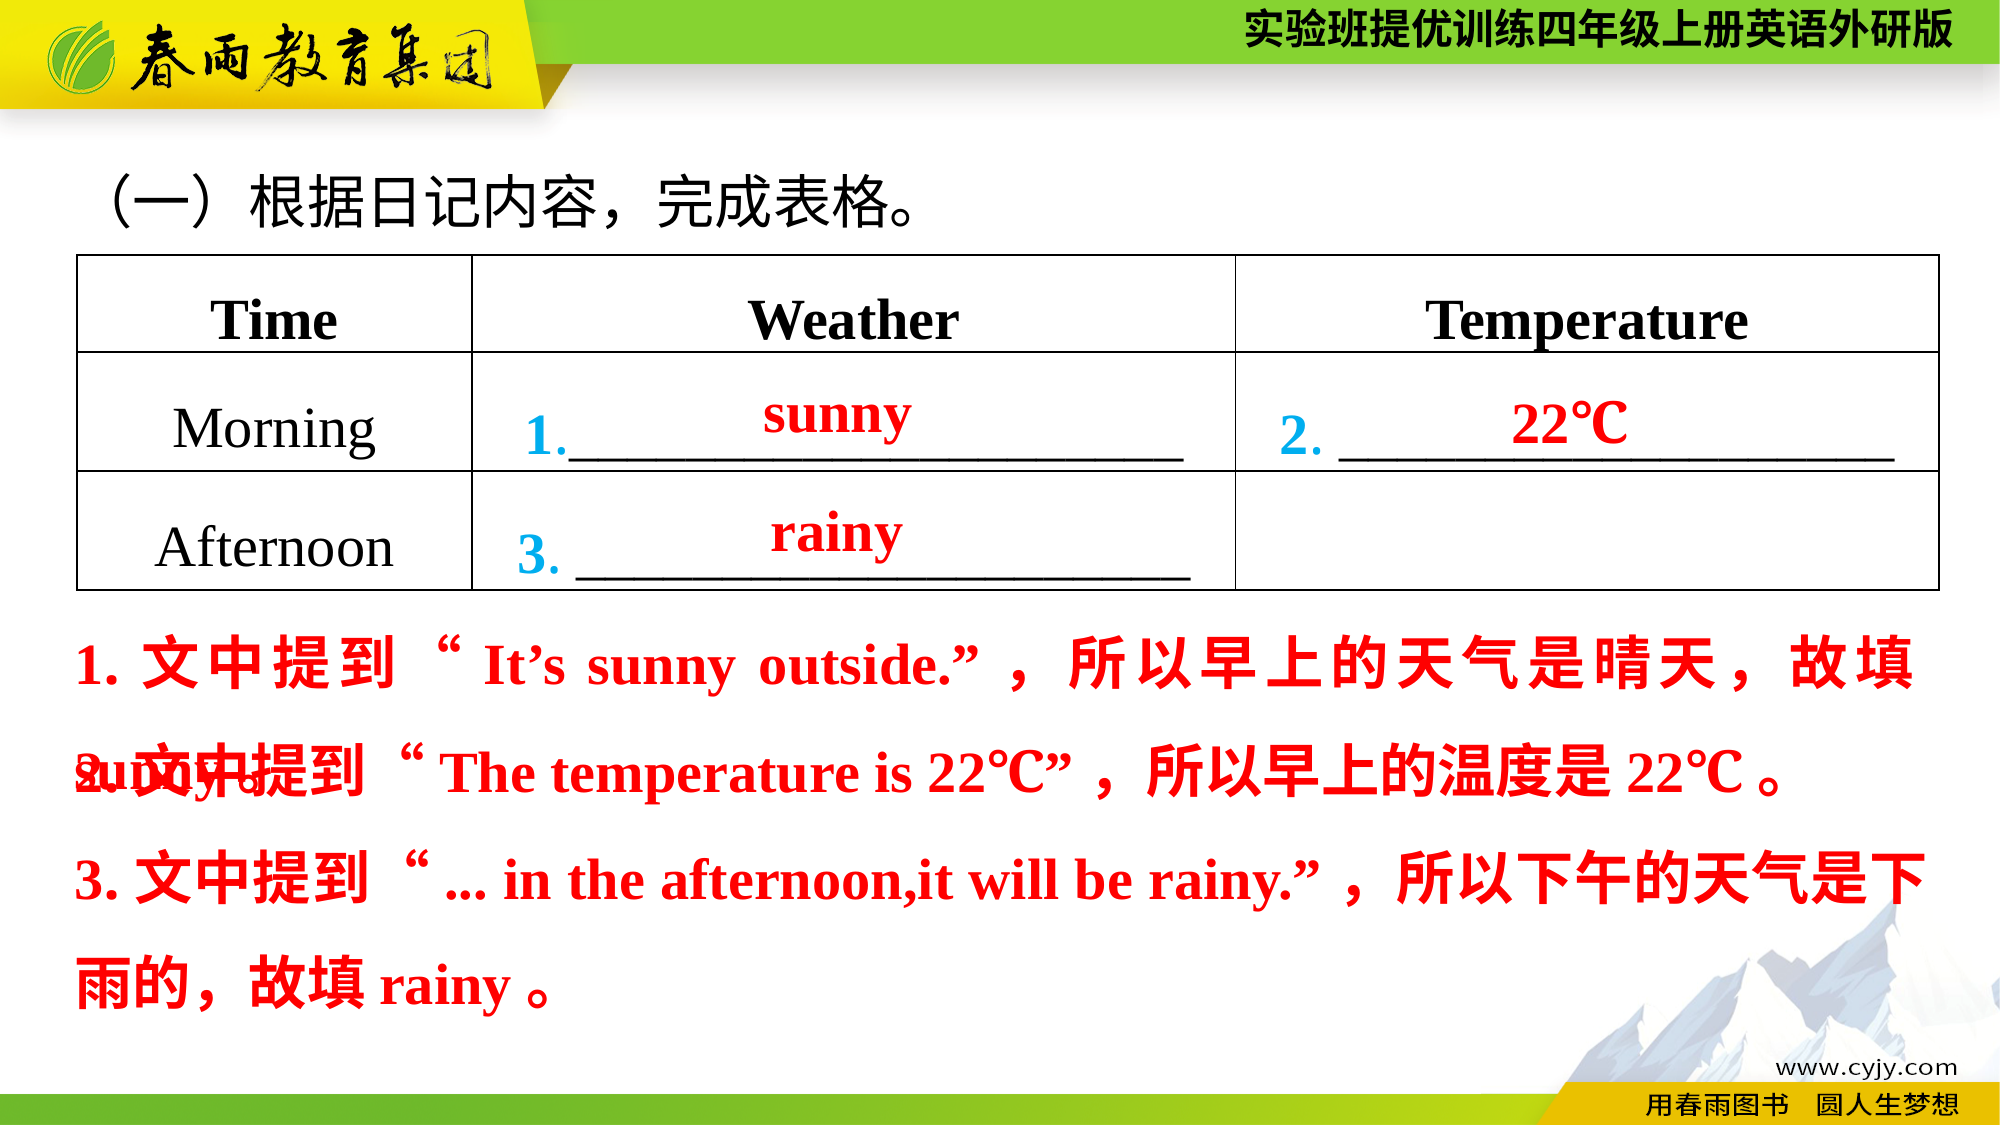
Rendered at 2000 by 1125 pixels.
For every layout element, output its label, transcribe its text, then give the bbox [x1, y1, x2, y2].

text_box 2.文中提到“The temperature is 22℃”，所以早上的温度是22℃。 [59, 691, 1944, 799]
table_cell 3. _____________________ [473, 472, 1235, 583]
table_cell 1._____________________ [473, 353, 1235, 470]
text_box 3.文中提到“... in the afternoon,it will be rainy.”，所以下午的天气是下雨的，故填rainy。 [59, 799, 1944, 1024]
list （一）根据日记内容，完成表格。 [59, 122, 1944, 231]
text_box rainy [755, 450, 919, 571]
table_header Temperature [1236, 256, 1938, 351]
table_cell 2. ___________________ [1236, 353, 1938, 470]
text_box sunny [748, 366, 928, 452]
table_header Weather [473, 256, 1235, 351]
table_cell Afternoon [78, 472, 471, 583]
table_header Time [78, 256, 471, 351]
picture [0, 0, 2000, 1125]
table_cell Morning [78, 353, 471, 470]
table_cell [1236, 472, 1938, 583]
text_box 22℃ [1496, 377, 1644, 463]
text_box 1.文中提到“It’s sunny outside.”，所以早上的天气是晴天，故填sunny。 [59, 583, 1944, 691]
